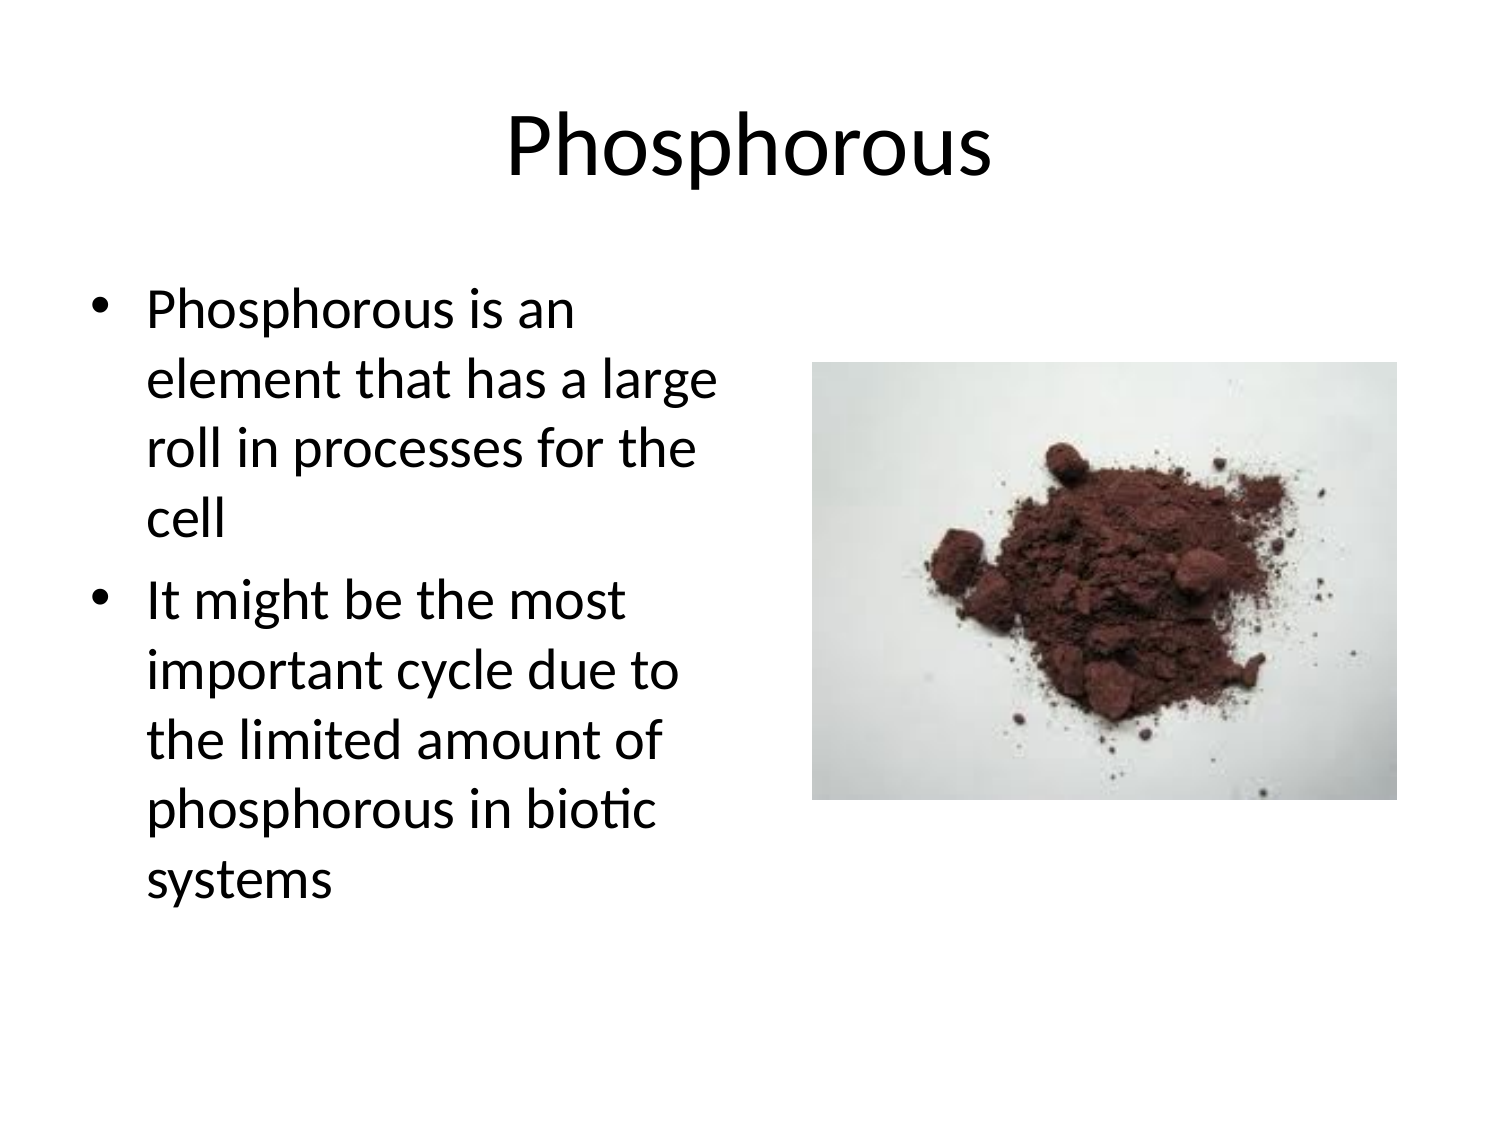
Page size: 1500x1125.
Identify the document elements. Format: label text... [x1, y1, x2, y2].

title Phosphorous [75, 45, 1425, 233]
list Phosphorous is an element that has a large roll in processes for the cell It might be the most important cycle due to the limited amount of phosphorous in biotic systems [75, 262, 738, 1063]
picture [812, 362, 1397, 801]
